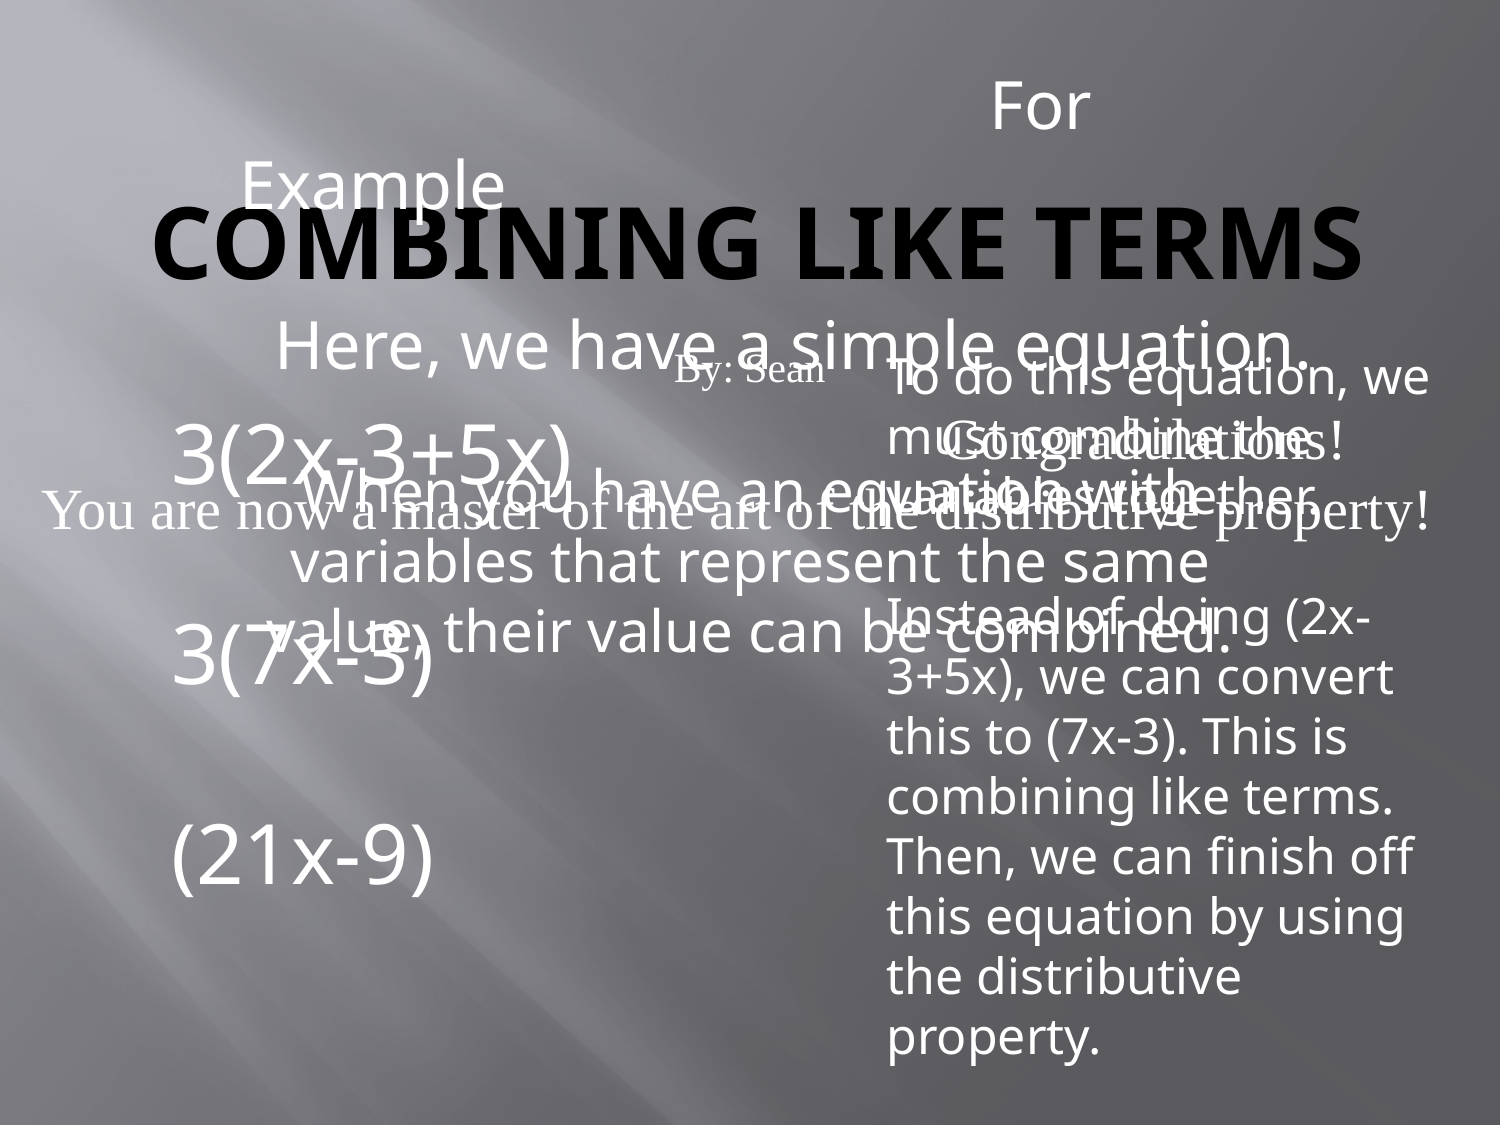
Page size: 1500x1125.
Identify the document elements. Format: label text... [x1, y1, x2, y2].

text_box To do this equation, we must combine the variables together. Instead of doing (2x-3+5x), we can convert this to (7x-3). This is combining like terms. Then, we can finish off this equation by using the distributive property. [871, 276, 1456, 1117]
text_box 3(2x-3+5x) 3(7x-3) (21x-9) [156, 549, 727, 1029]
title Combining like terms [69, 0, 1420, 300]
text_box By: Sean [659, 333, 910, 393]
subtitle When you have an equation with variables that represent the same value, their value can be combined. [727, 549, 871, 735]
text_box Congradulations! You are now a master of the art of the distributive property! [26, 393, 1449, 549]
text_box For Example Here, we have a simple equation. [225, 55, 1334, 391]
